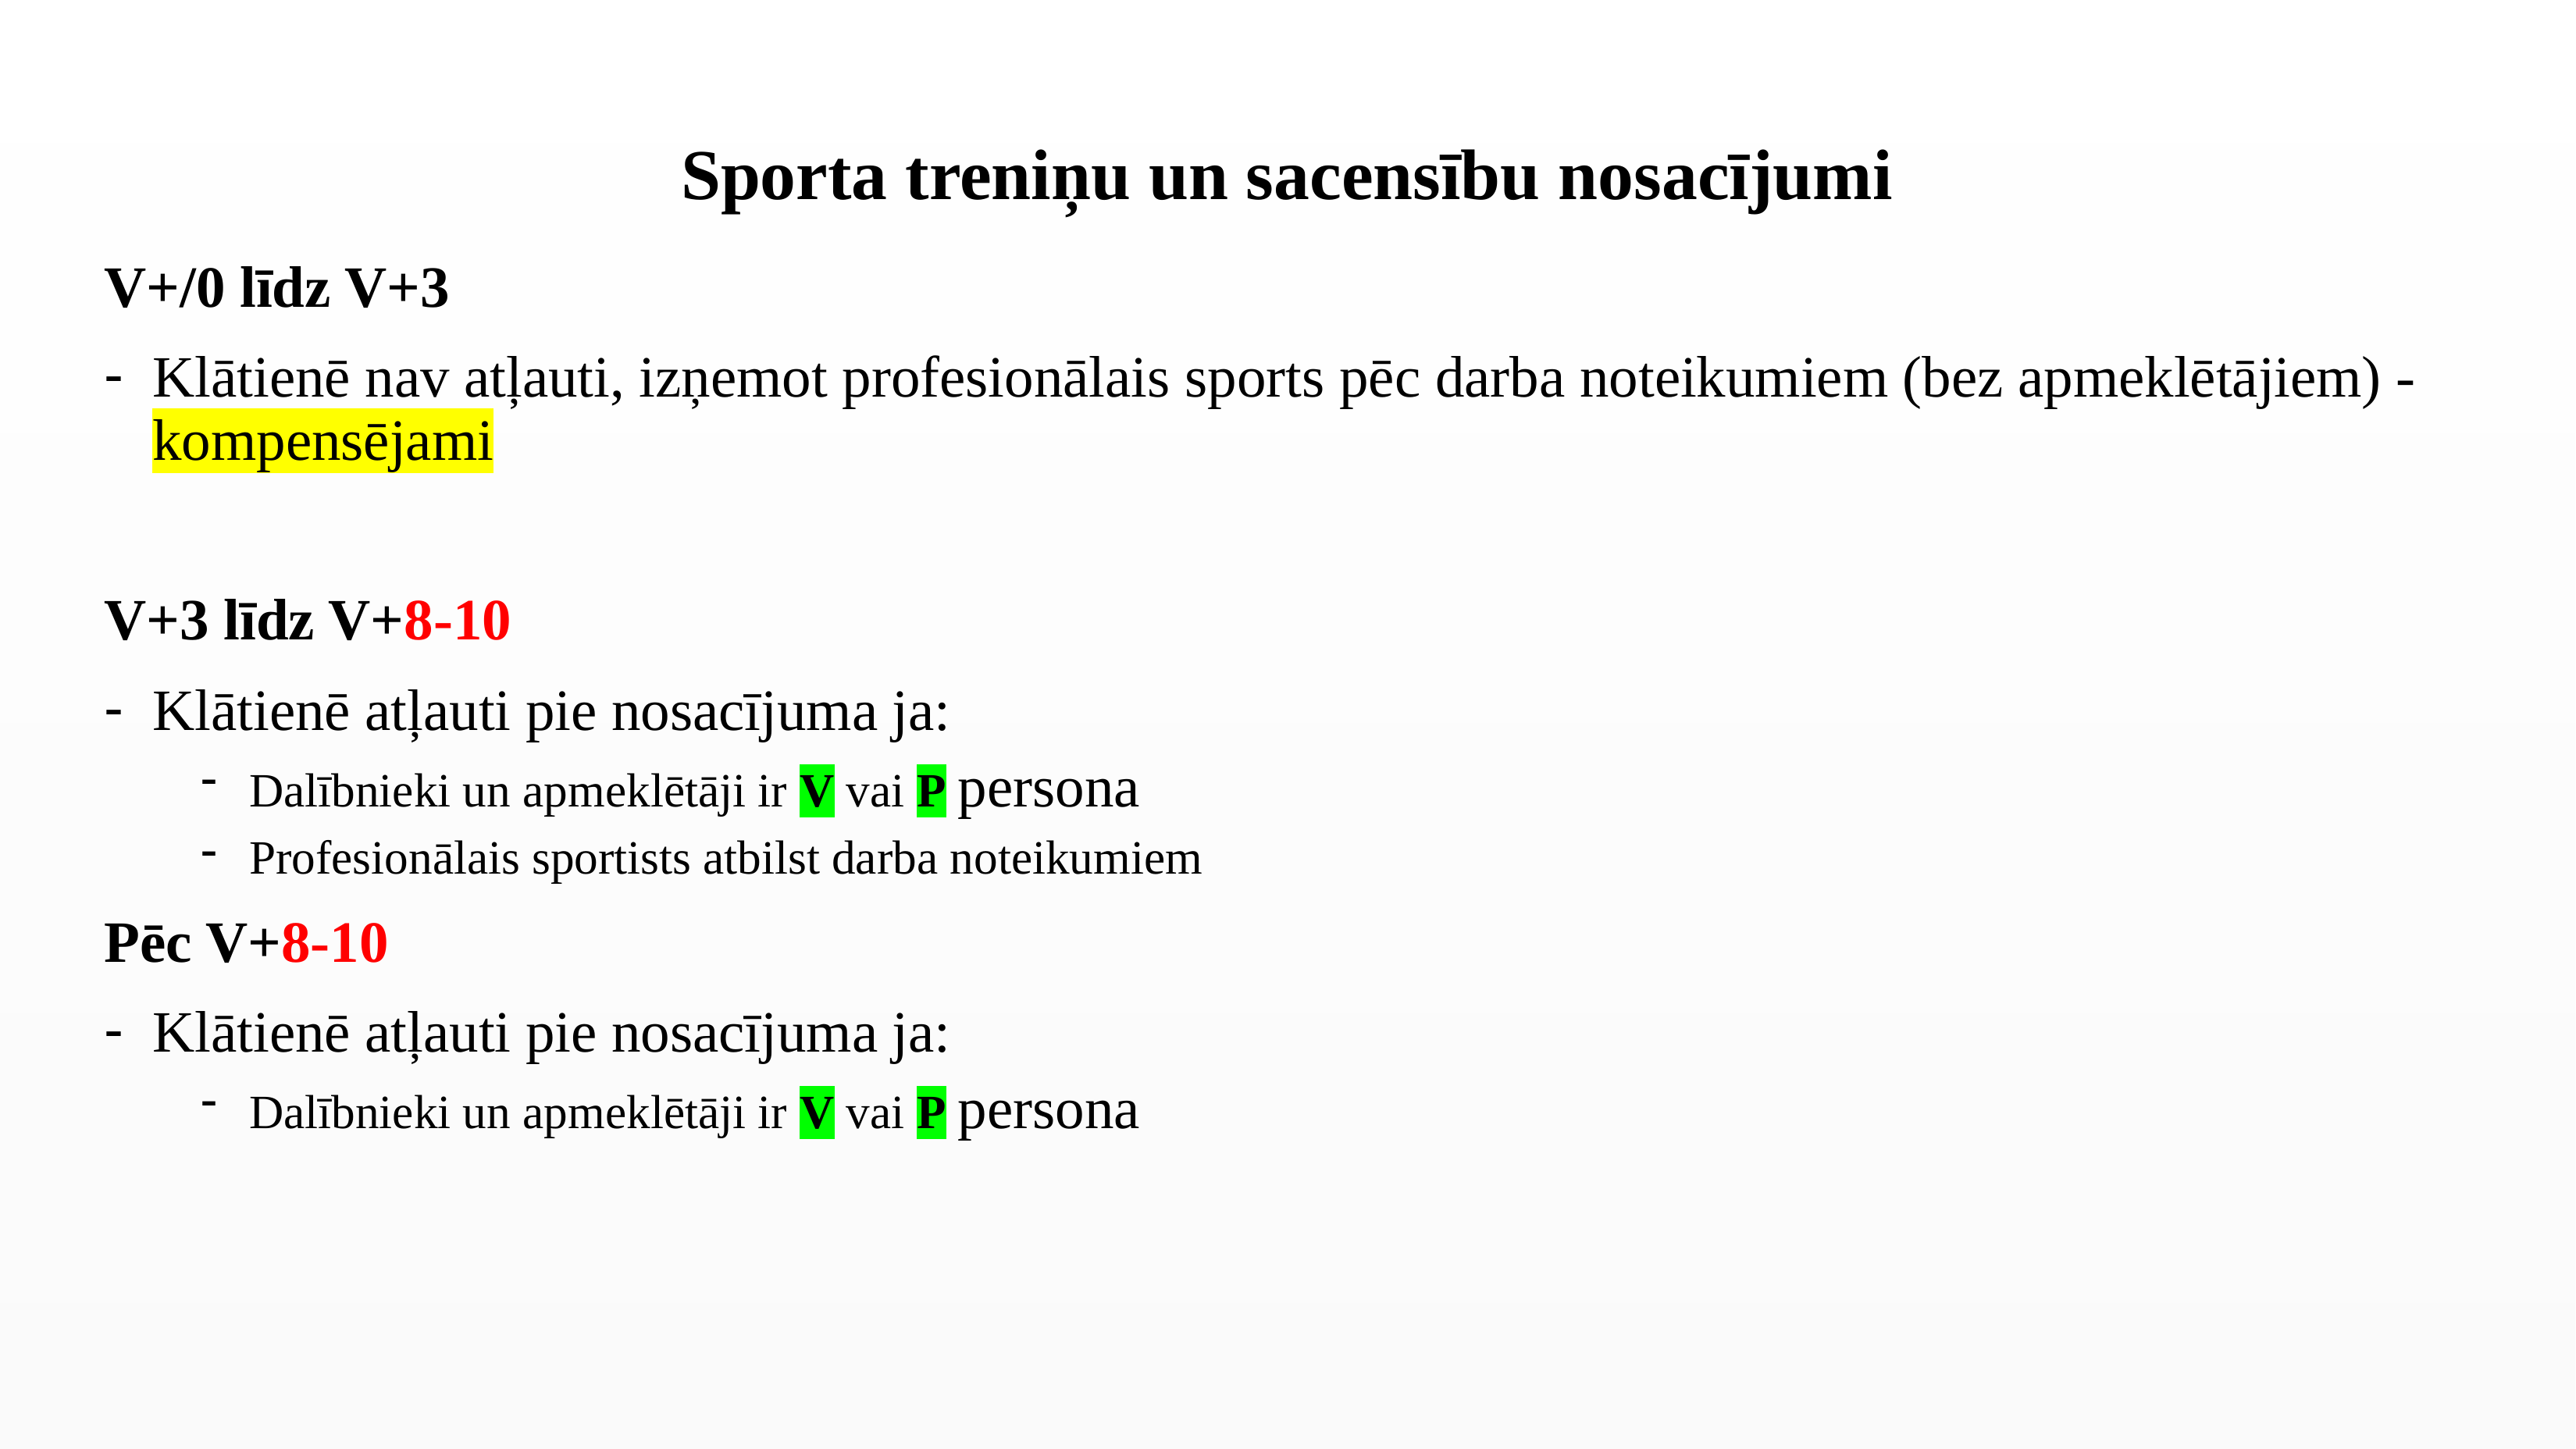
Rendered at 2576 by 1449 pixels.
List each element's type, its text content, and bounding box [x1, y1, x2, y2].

title Sporta treniņu un sacensību nosacījumi [176, 77, 2399, 250]
list V+/0 līdz V+3 Klātienē nav atļauti, izņemot profesionālais sports pēc darba noteikumiem (bez apmeklētājiem) - kompensējami V+3 līdz V+8-10 Klātienē atļauti pie nosacījuma ja: Dalībnieki un apmeklētāji ir V vai P persona Profesionālais sportists atbilst darba noteikumiem Pēc V+8-10 Klātienē atļauti pie nosacījuma ja: Dalībnieki un apmeklētāji ir V vai P persona [92, 250, 2507, 1449]
